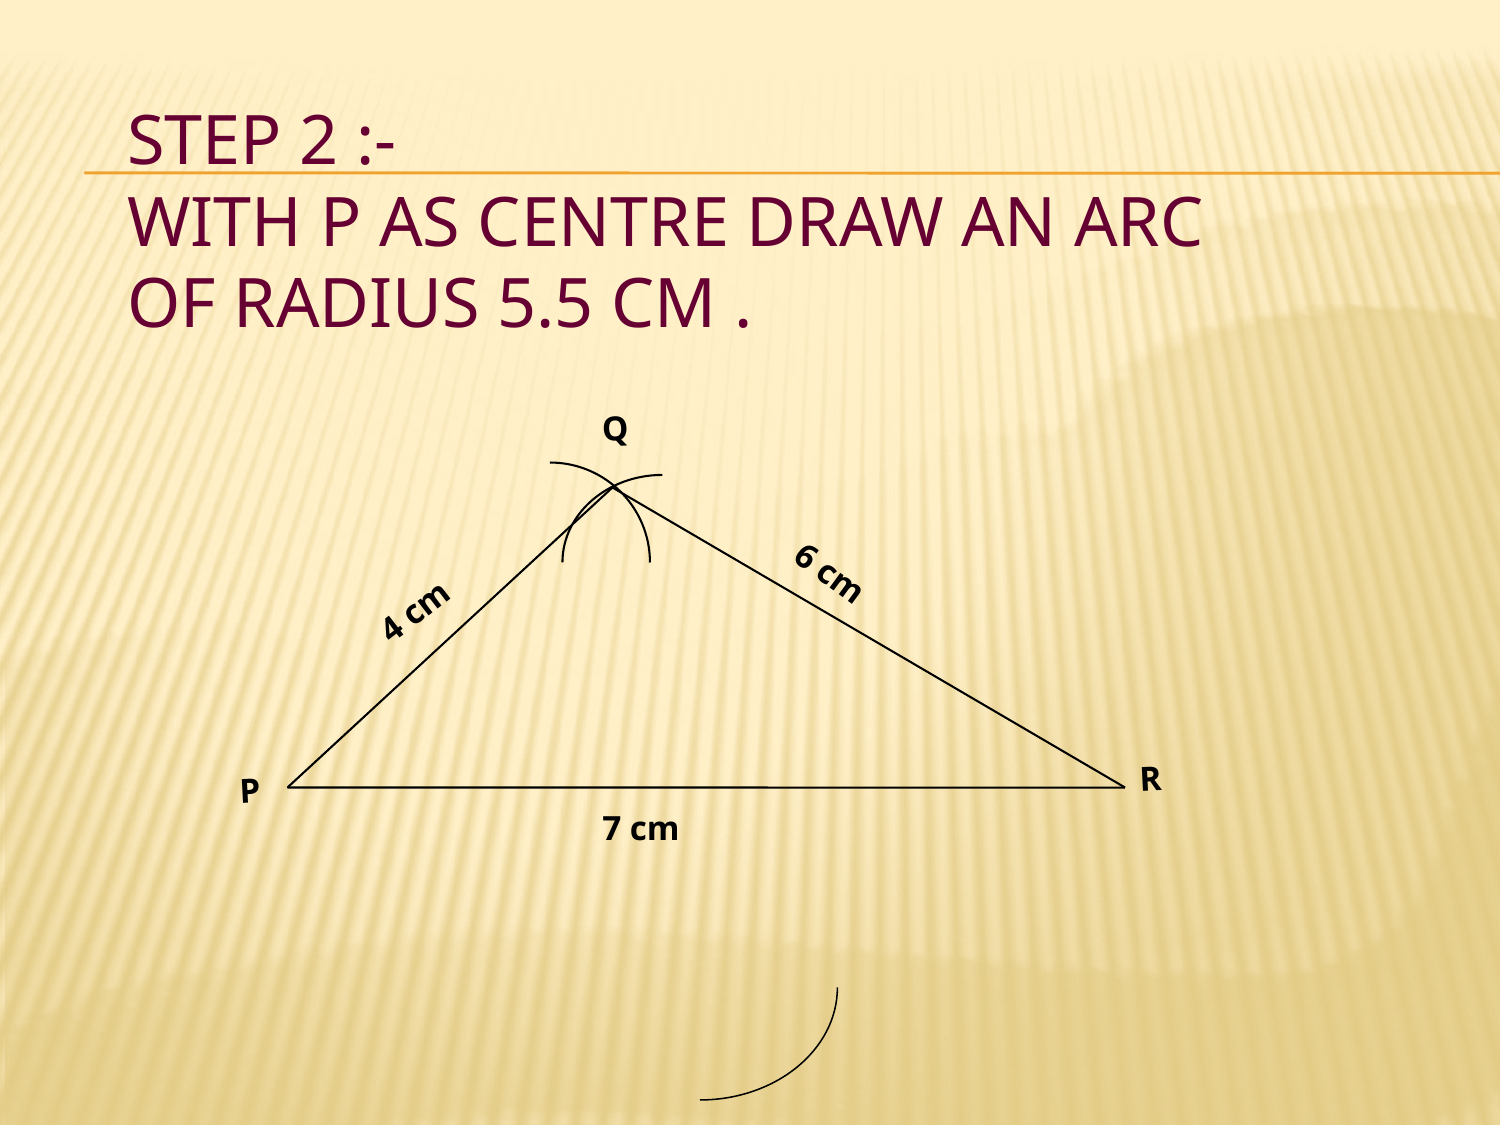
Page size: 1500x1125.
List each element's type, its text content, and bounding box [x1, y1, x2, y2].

text_box 6 cm [747, 518, 915, 677]
text_box P [223, 760, 289, 827]
text_box R [1123, 748, 1189, 814]
text_box [615, 474, 663, 563]
text_box 7 cm [587, 800, 713, 840]
text_box [549, 462, 650, 563]
title Step 2 :- With P as centre draw an arc of radius 5.5 cm . [112, 87, 1240, 350]
text_box Q [585, 398, 652, 464]
text_box [699, 987, 838, 1100]
text_box 4 cm [347, 543, 515, 703]
